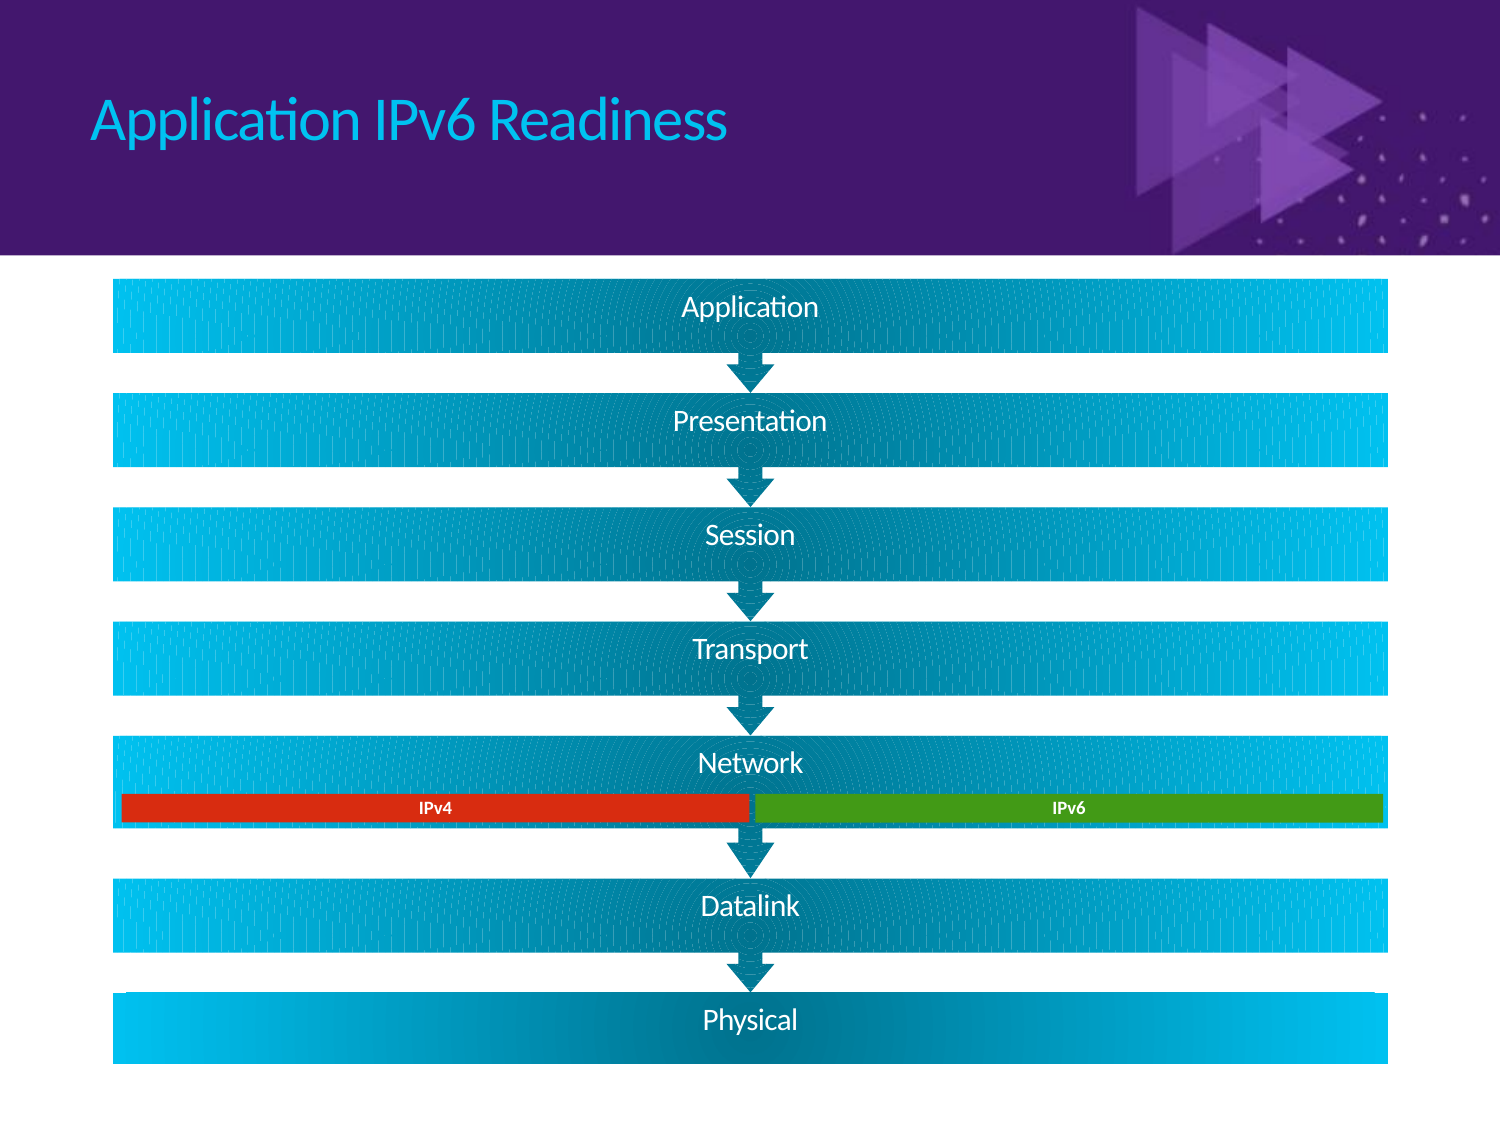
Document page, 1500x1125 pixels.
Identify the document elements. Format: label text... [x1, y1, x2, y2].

picture [0, 0, 1500, 255]
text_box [112, 278, 1389, 1065]
title Application IPv6 Readiness [75, 26, 1426, 215]
